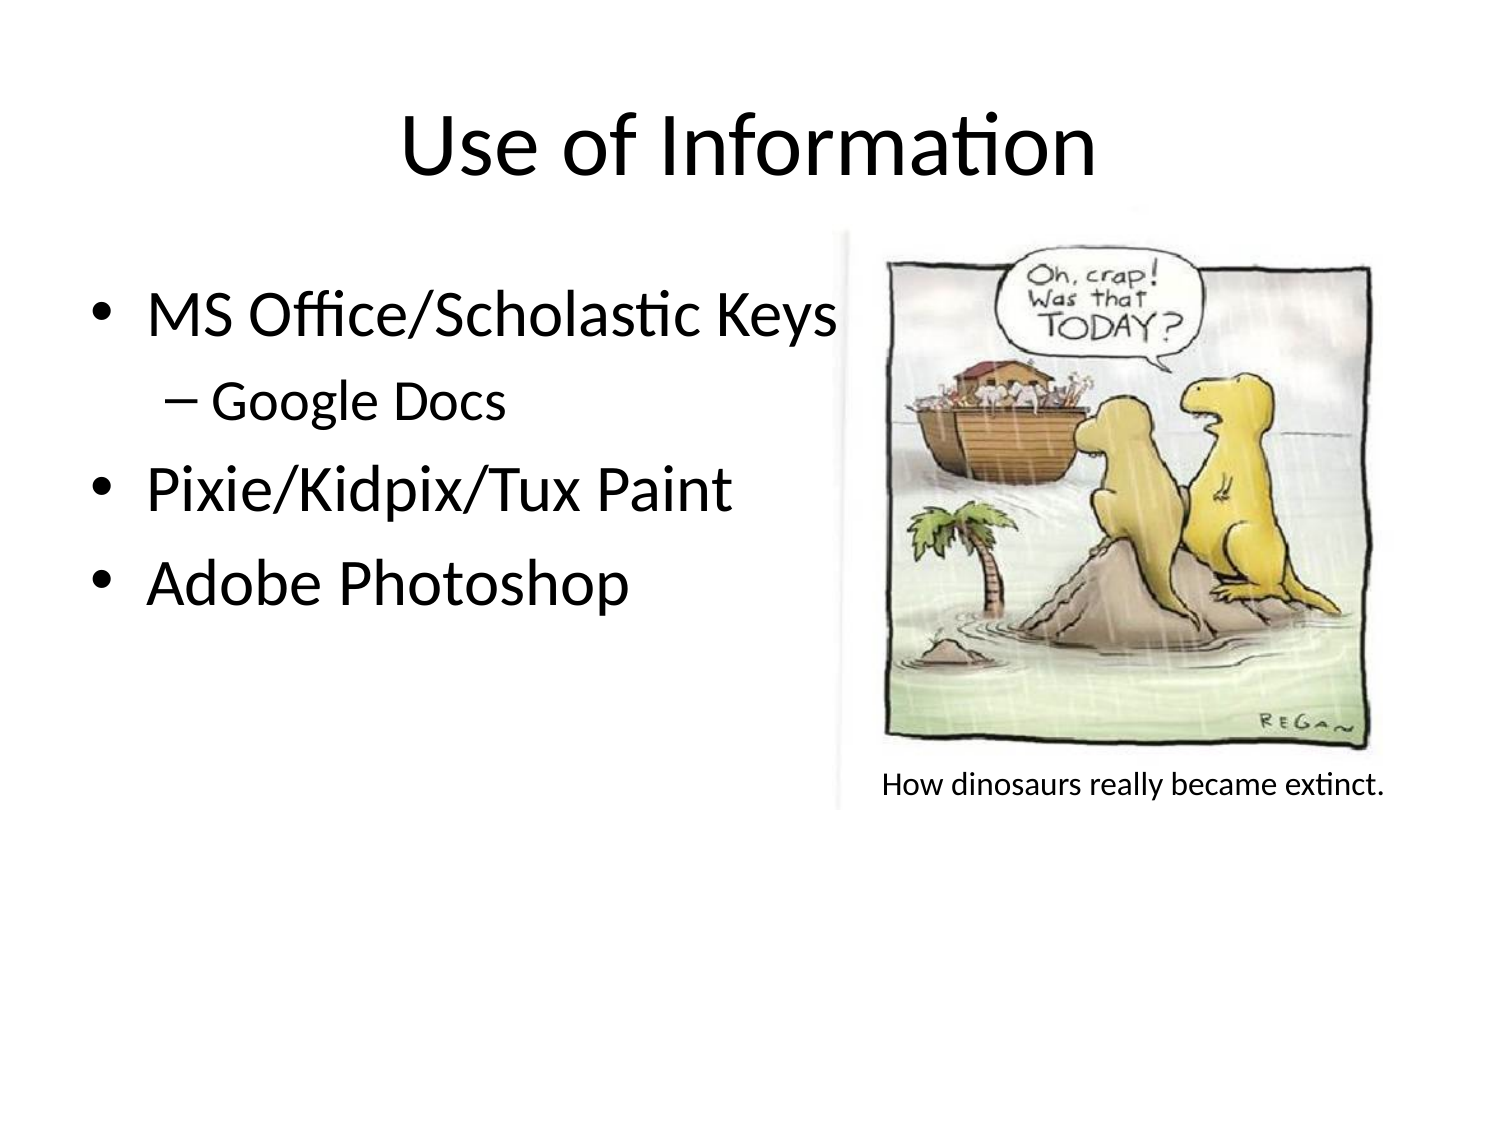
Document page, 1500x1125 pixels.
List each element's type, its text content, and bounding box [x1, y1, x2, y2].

list MS Office/Scholastic Keys Google Docs Pixie/Kidpix/Tux Paint Adobe Photoshop [75, 262, 1425, 1005]
title Use of Information [75, 45, 1425, 233]
picture [832, 204, 1426, 811]
